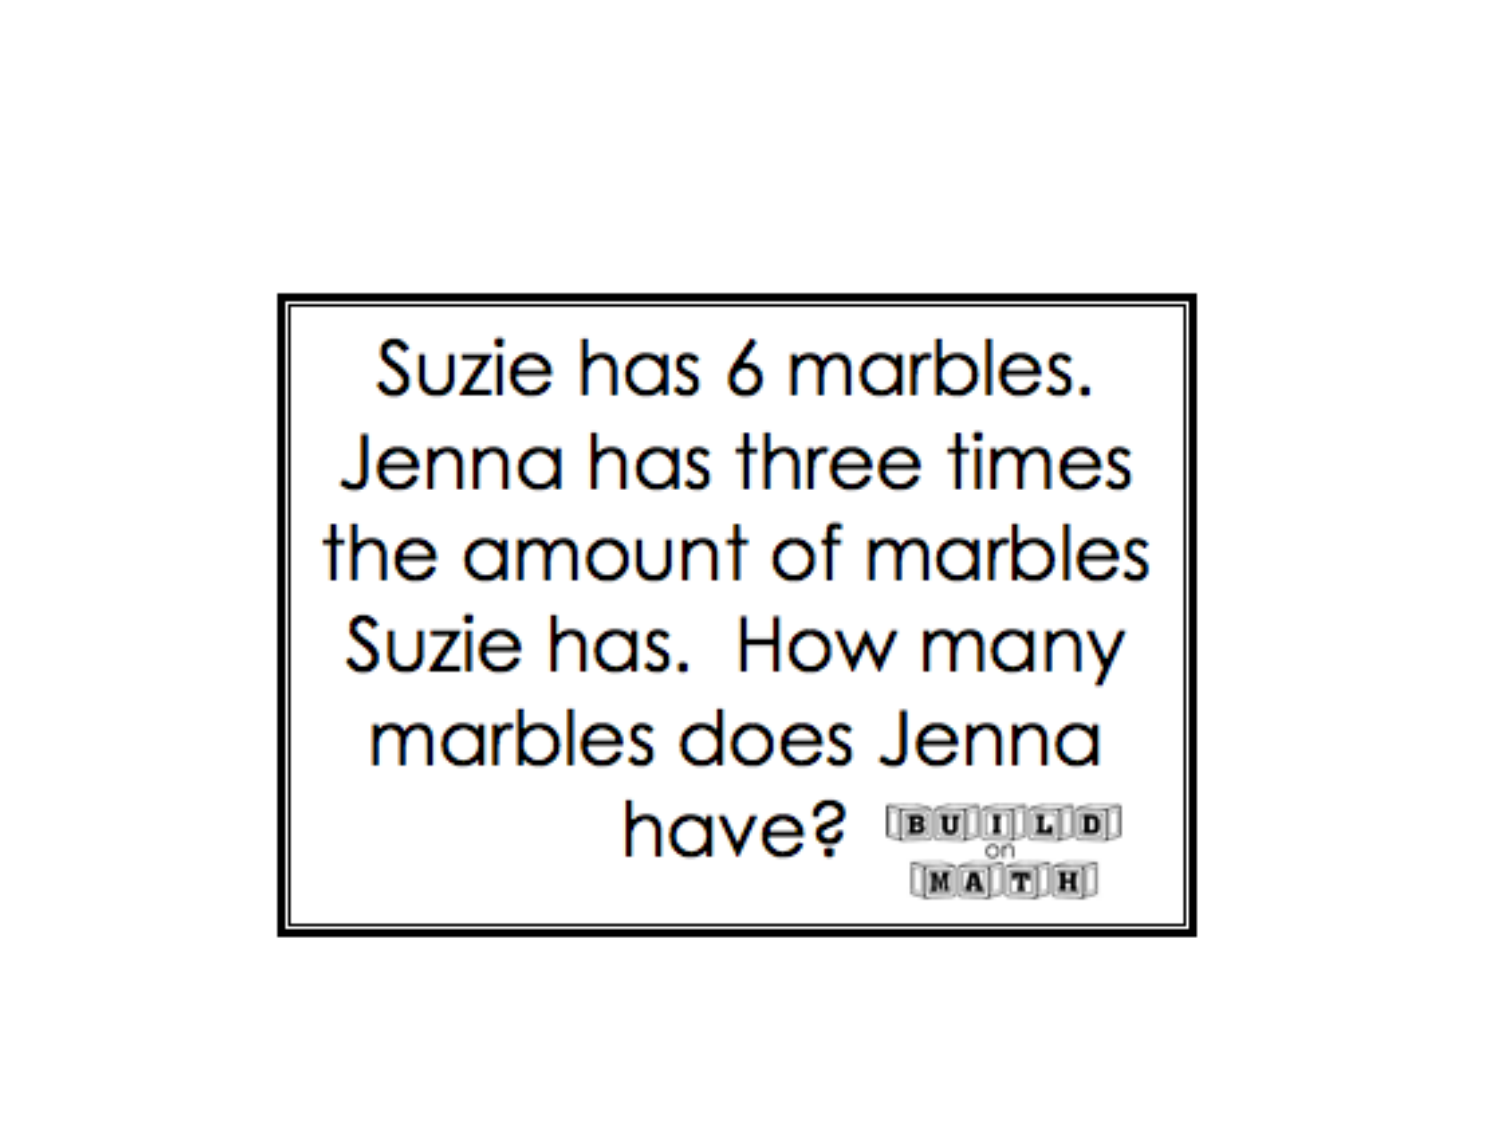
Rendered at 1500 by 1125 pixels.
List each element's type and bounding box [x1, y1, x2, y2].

list [74, 262, 1426, 1006]
